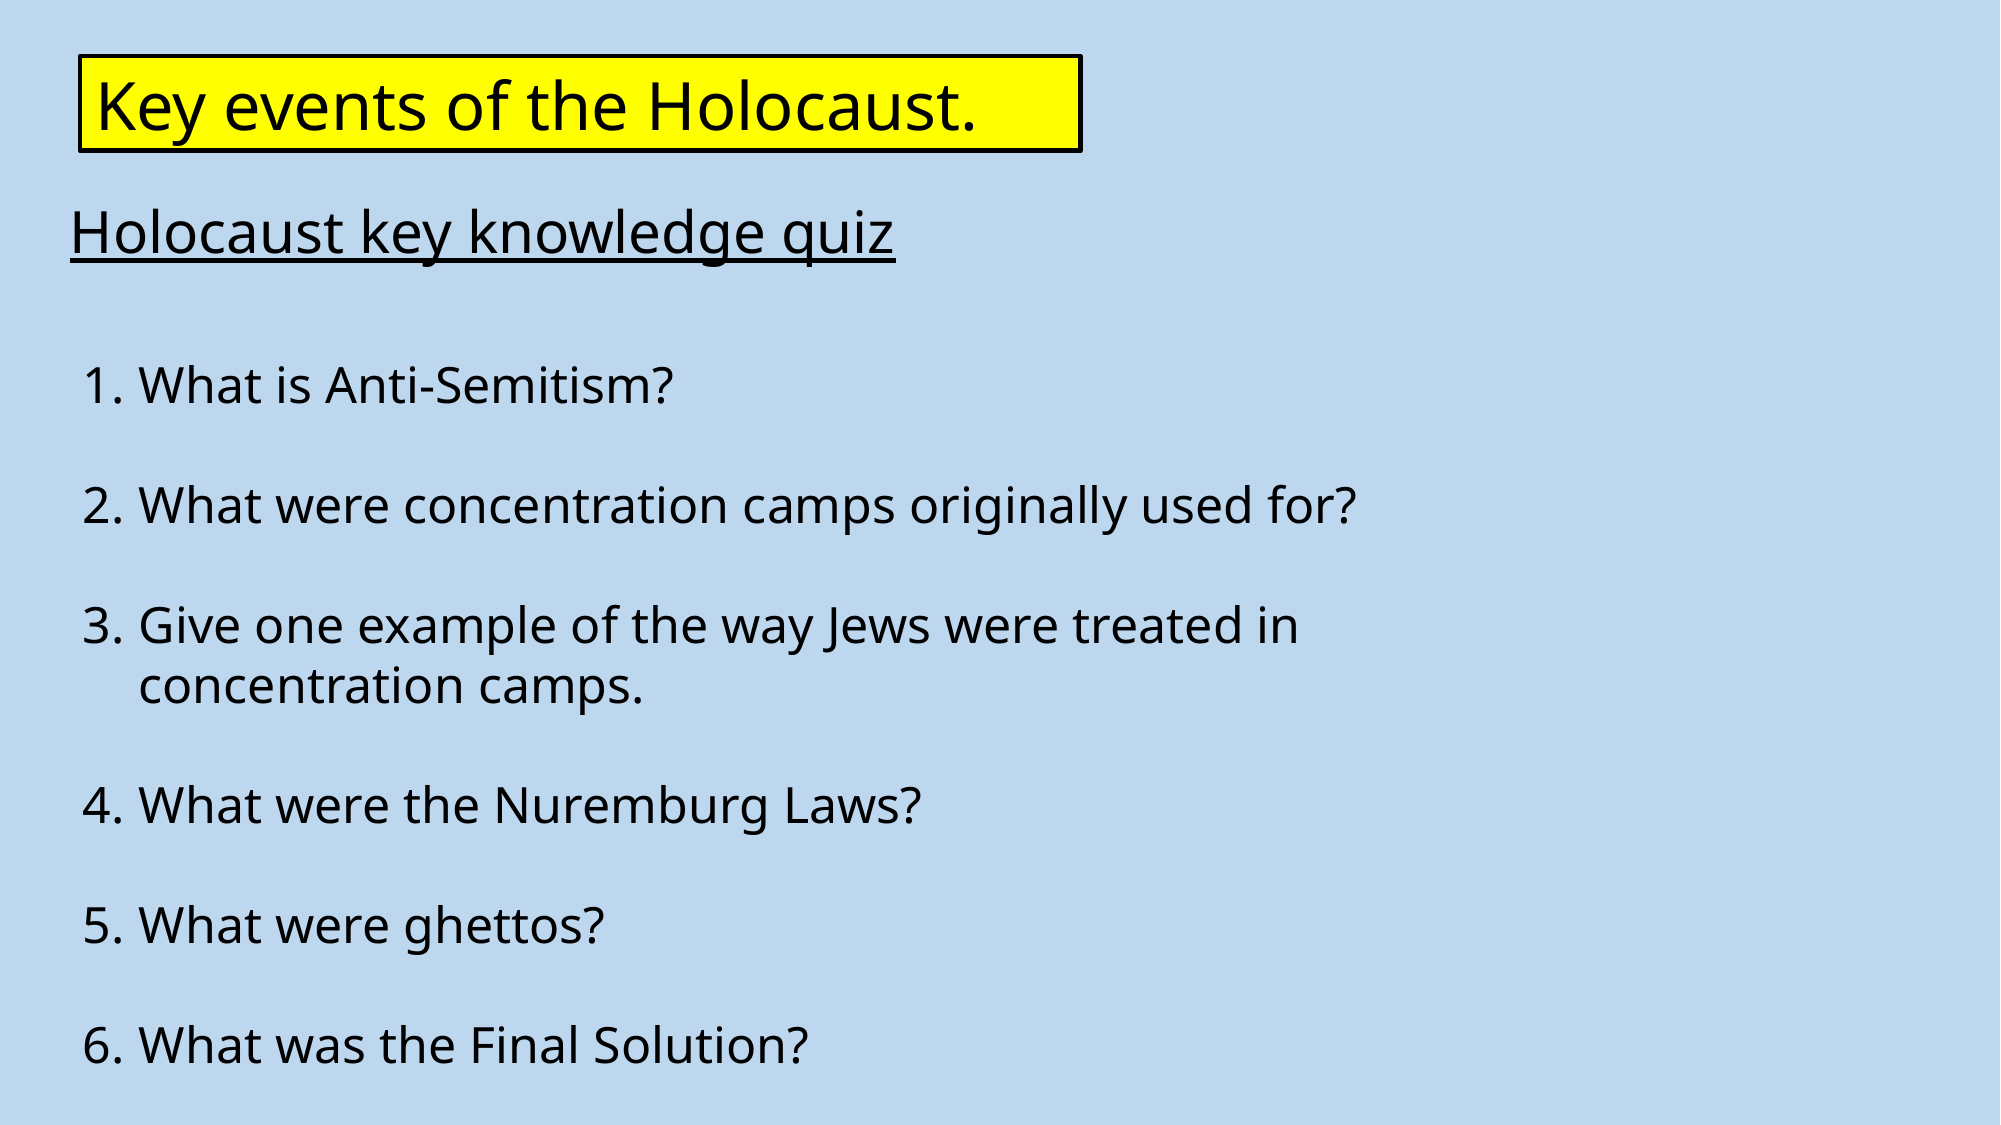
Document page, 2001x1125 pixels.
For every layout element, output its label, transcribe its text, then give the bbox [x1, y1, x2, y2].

text_box Key events of the Holocaust. [80, 56, 1081, 151]
text_box Holocaust key knowledge quiz [55, 188, 1540, 273]
text_box What is Anti-Semitism? What were concentration camps originally used for? Give one example of the way Jews were treated in concentration camps. What were the Nuremburg Laws? What were ghettos? What was the Final Solution? [67, 346, 1527, 1125]
